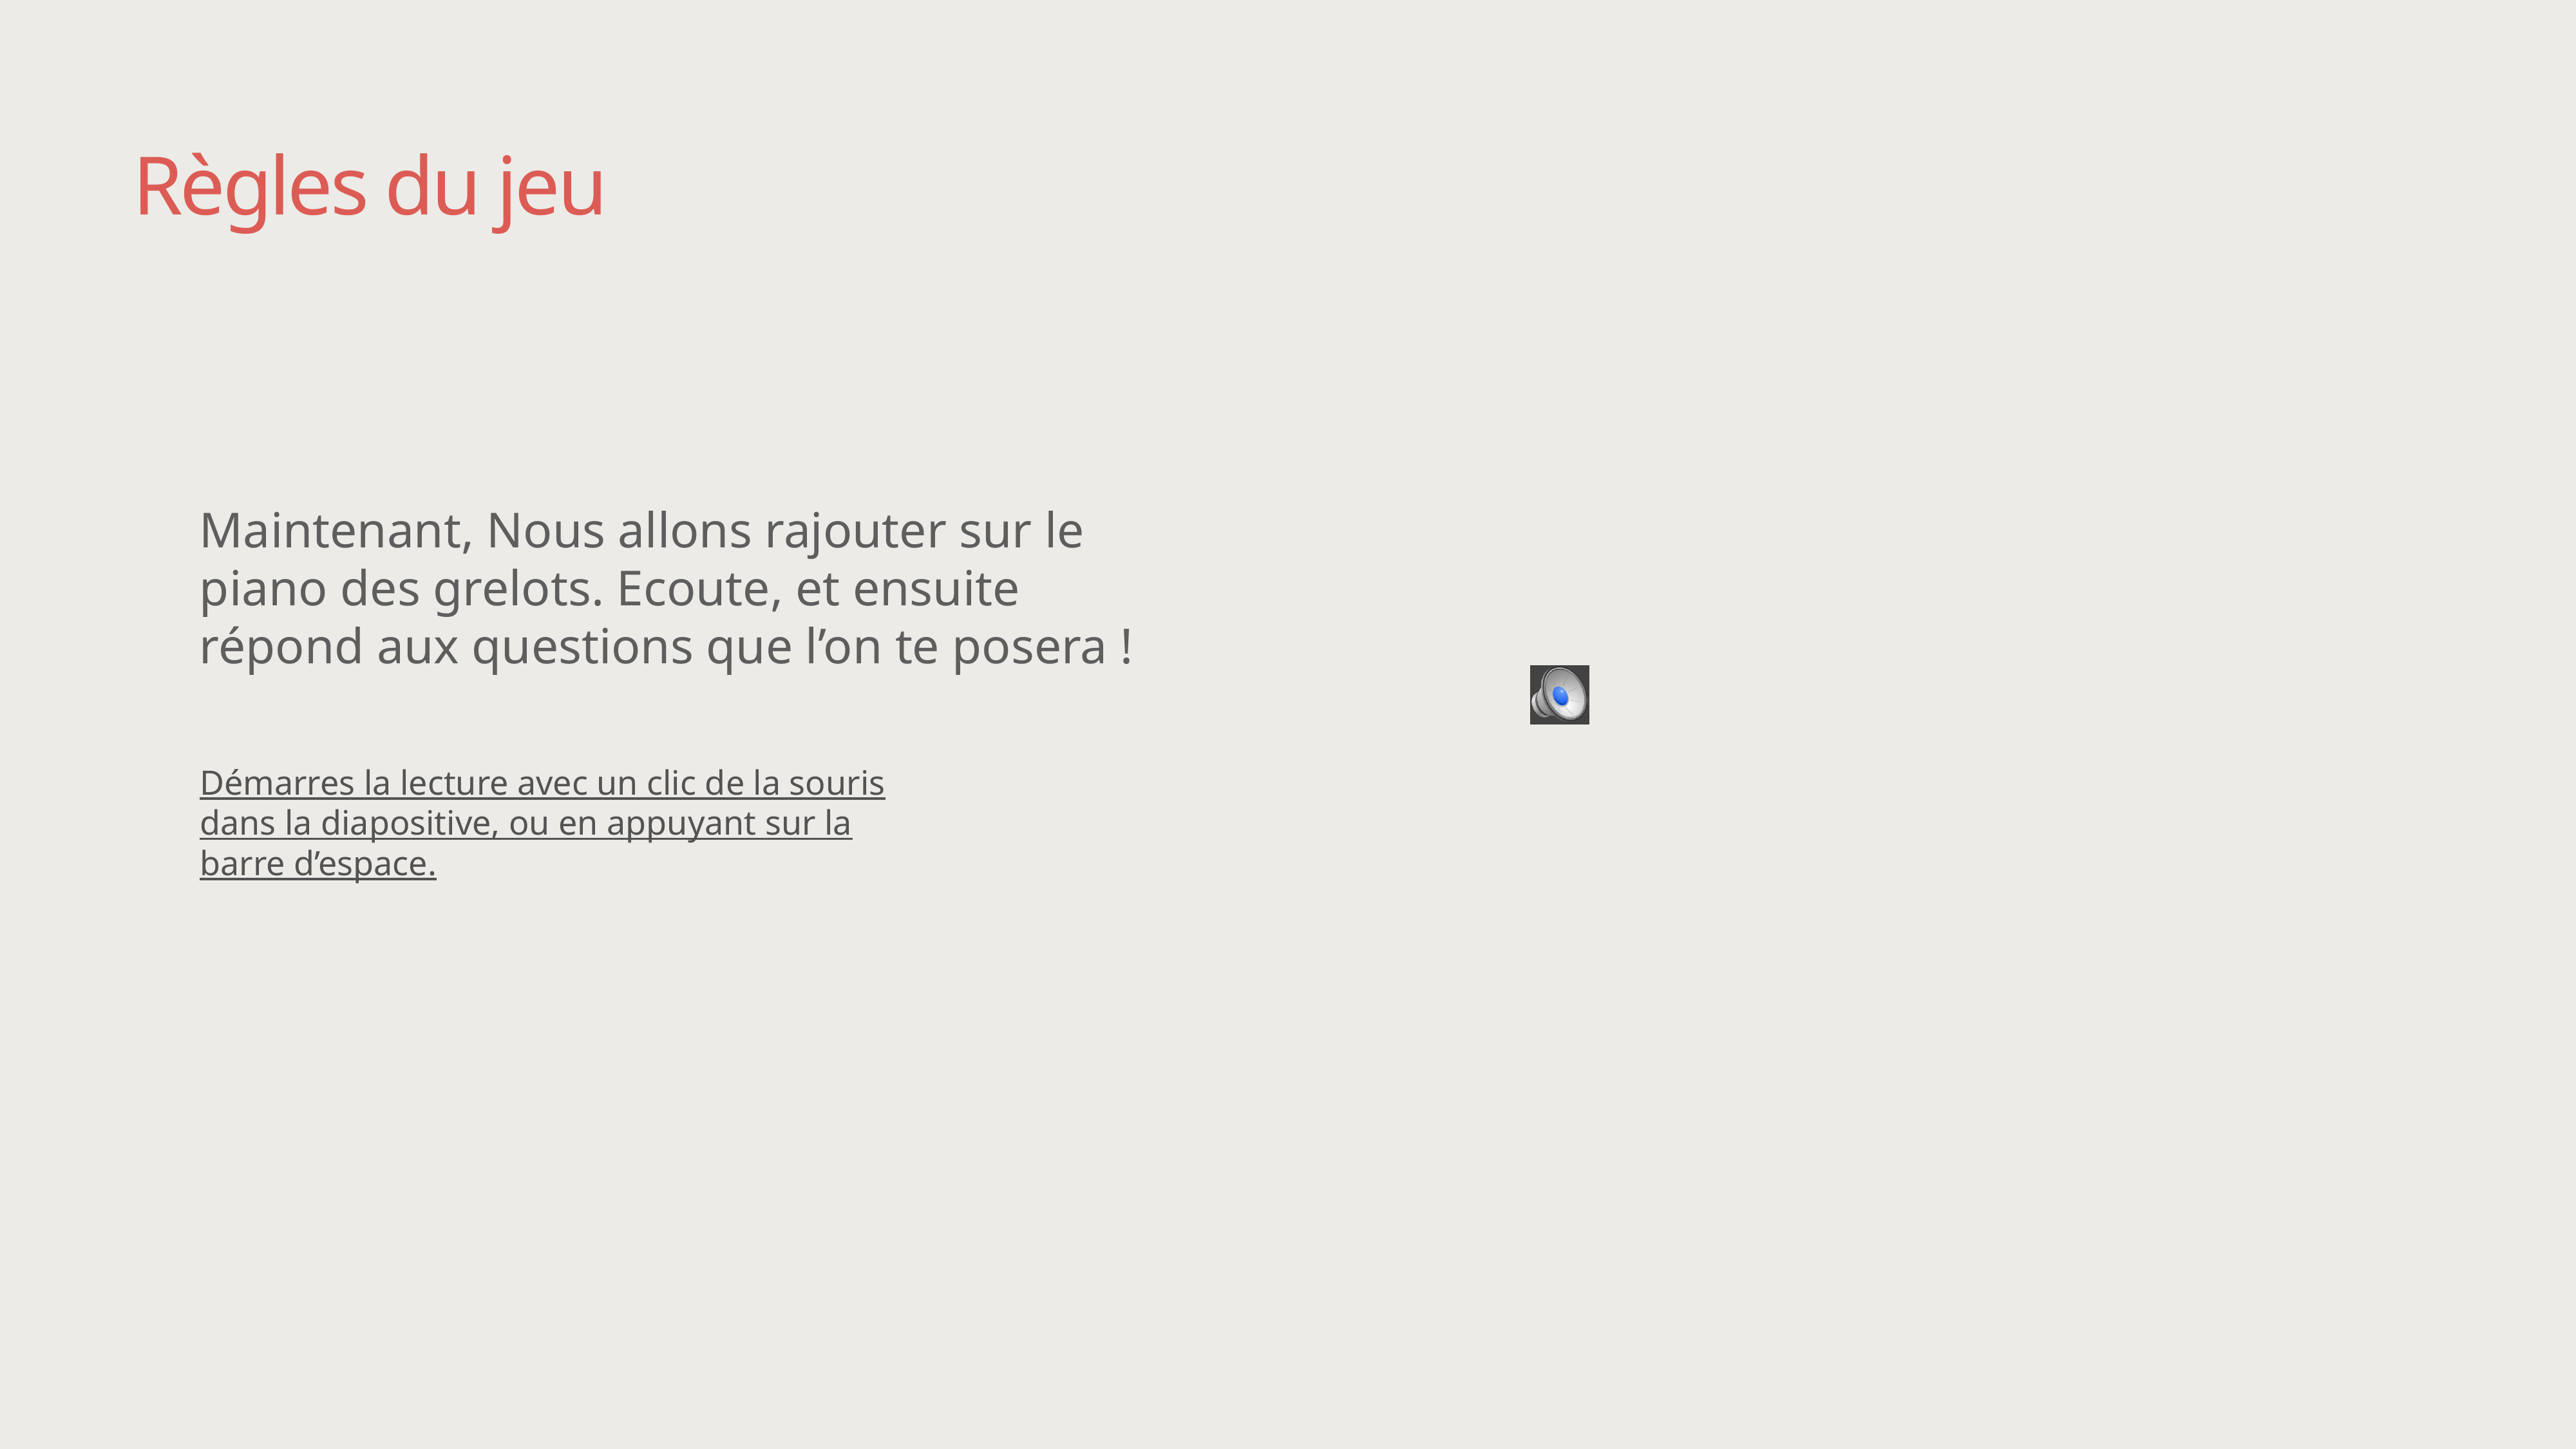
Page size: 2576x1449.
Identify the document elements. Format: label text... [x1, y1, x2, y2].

text_box Démarres la lecture avec un clic de la souris dans la diapositive, ou en appuyant sur la barre d’espace. [194, 755, 929, 887]
picture [1529, 665, 1590, 726]
text_box Maintenant, Nous allons rajouter sur le piano des grelots. Ecoute, et ensuite répond aux questions que l’on te posera ! [194, 494, 1151, 679]
title Règles du jeu [127, 111, 2449, 236]
